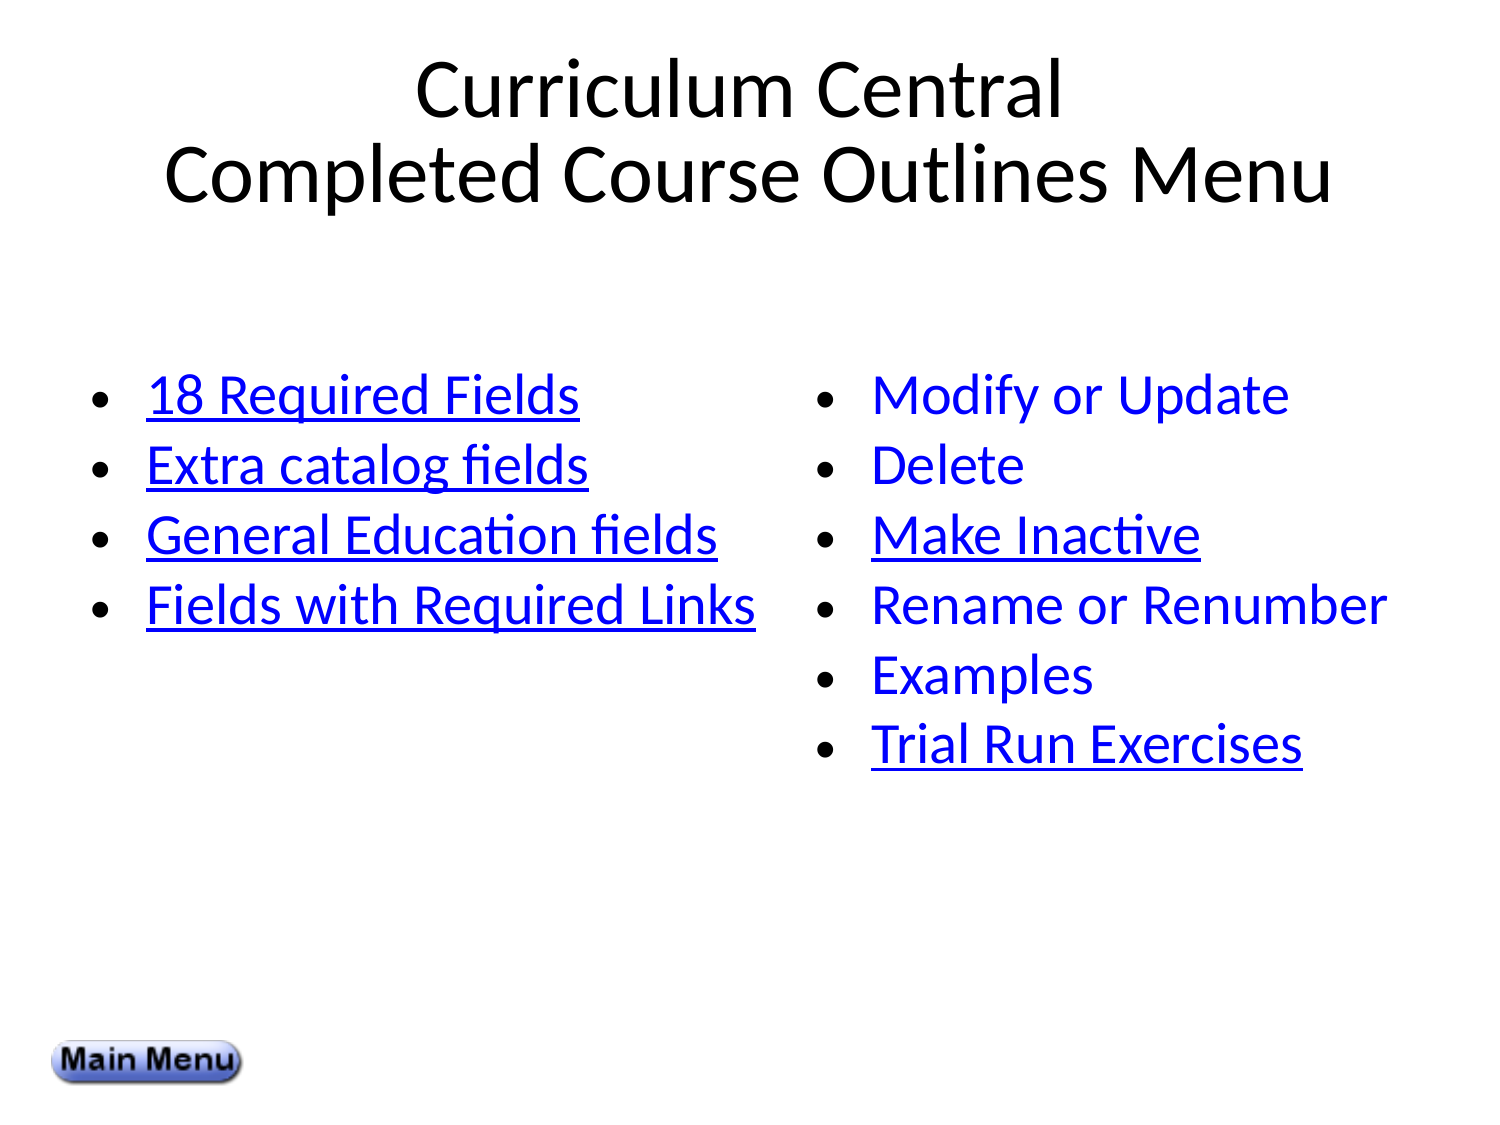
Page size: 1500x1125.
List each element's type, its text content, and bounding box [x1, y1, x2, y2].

title Curriculum Central Completed Course Outlines Menu [75, 45, 1425, 233]
list 18 Required Fields Extra catalog fields General Education fields Fields with Required Links [75, 362, 800, 938]
picture [50, 1039, 248, 1090]
text_box Modify or Update Delete Make Inactive Rename or Renumber Examples Trial Run Exercises [800, 362, 1438, 1038]
